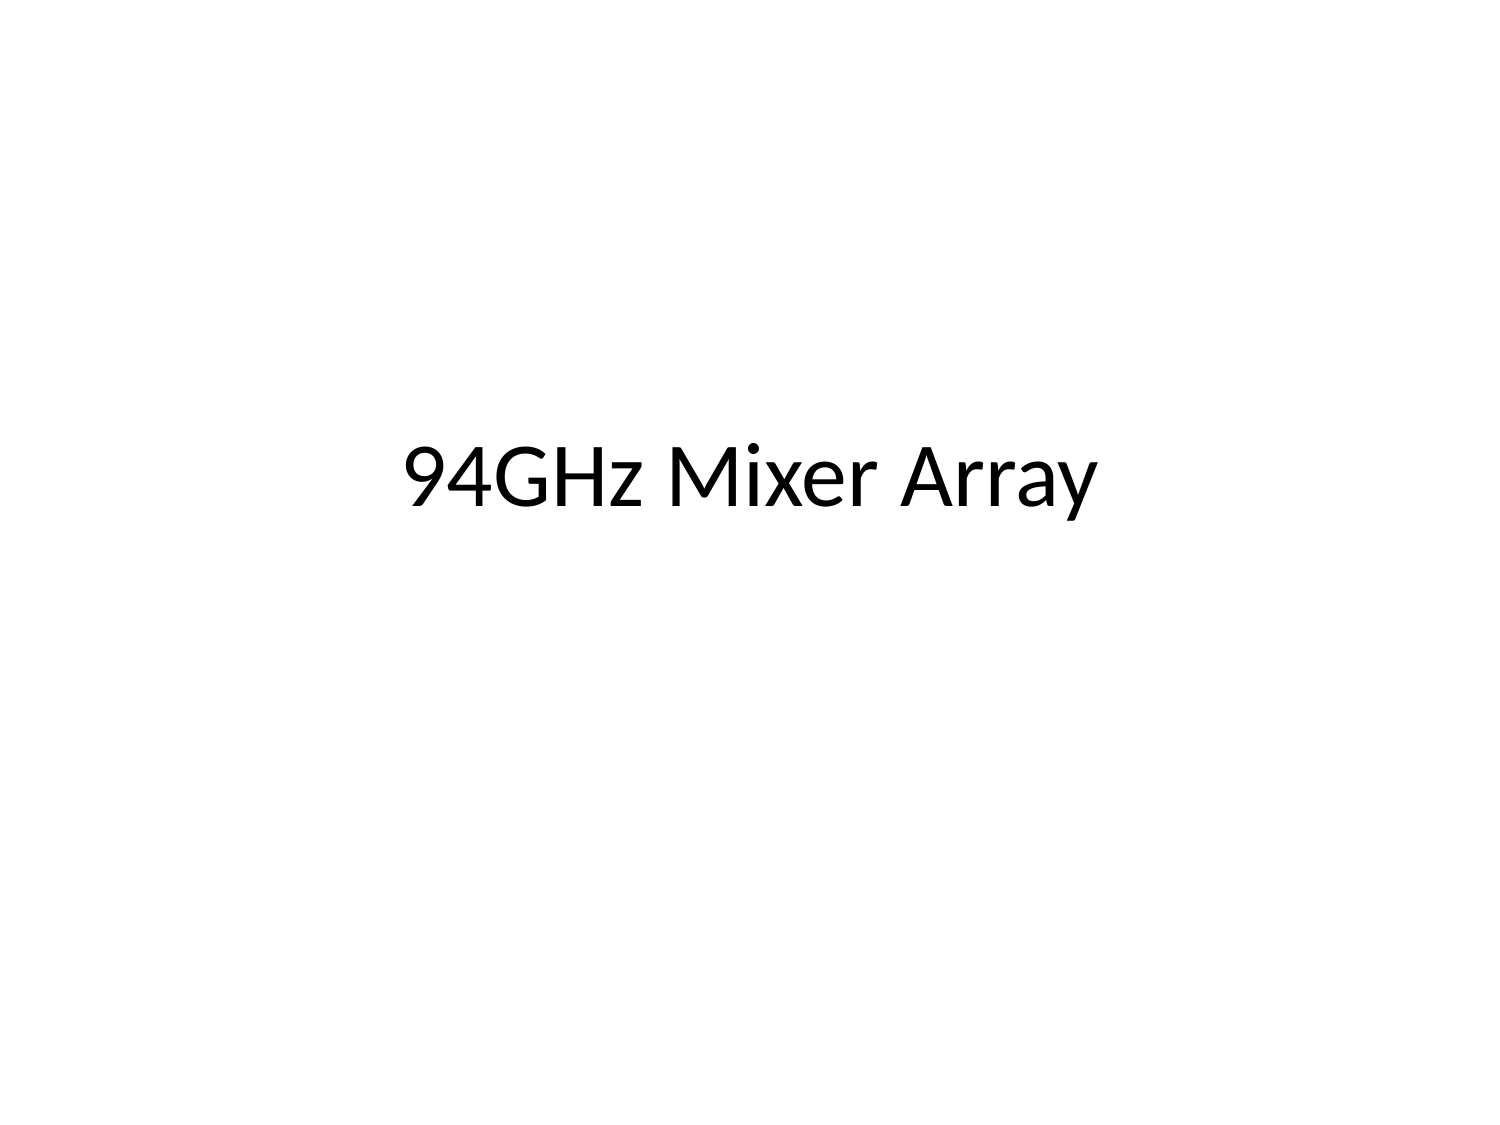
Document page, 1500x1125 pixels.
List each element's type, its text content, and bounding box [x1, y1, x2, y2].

title 94GHz Mixer Array [112, 349, 1388, 591]
